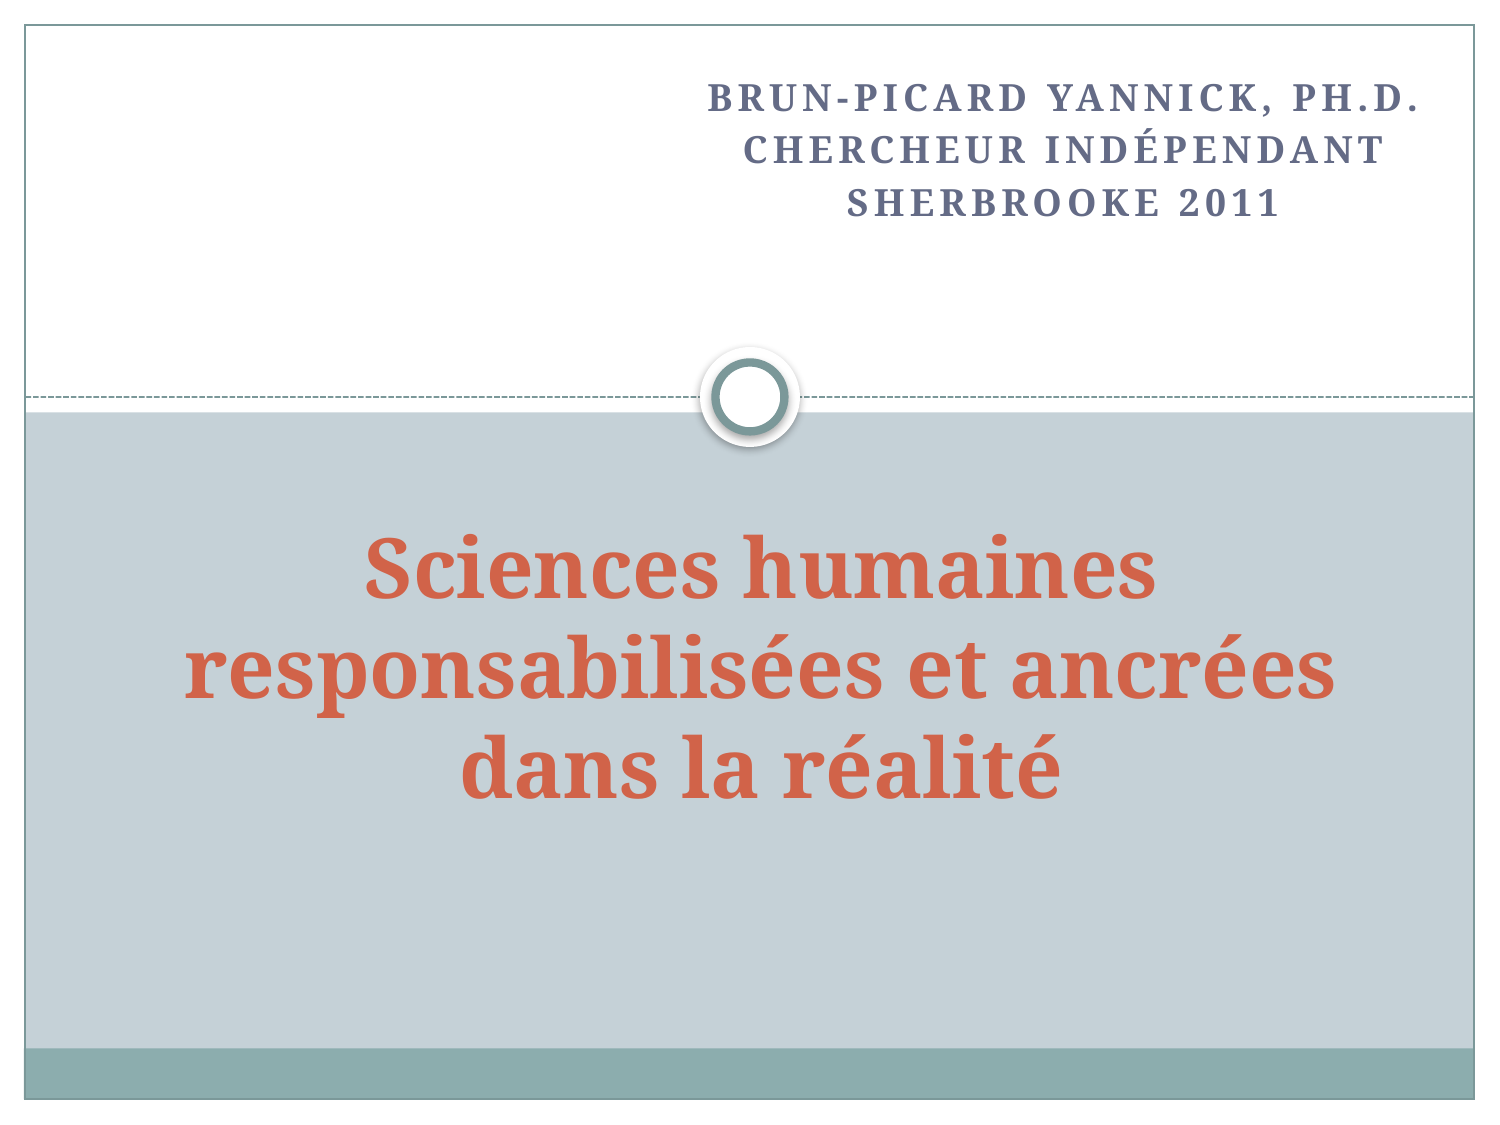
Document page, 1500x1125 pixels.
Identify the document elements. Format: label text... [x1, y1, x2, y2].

title Sciences humaines responsabilisées et ancrées dans la réalité [123, 503, 1399, 823]
subtitle Brun-Picard Yannick, Ph.D. Chercheur indépendant Sherbrooke 2011 [667, 66, 1459, 256]
